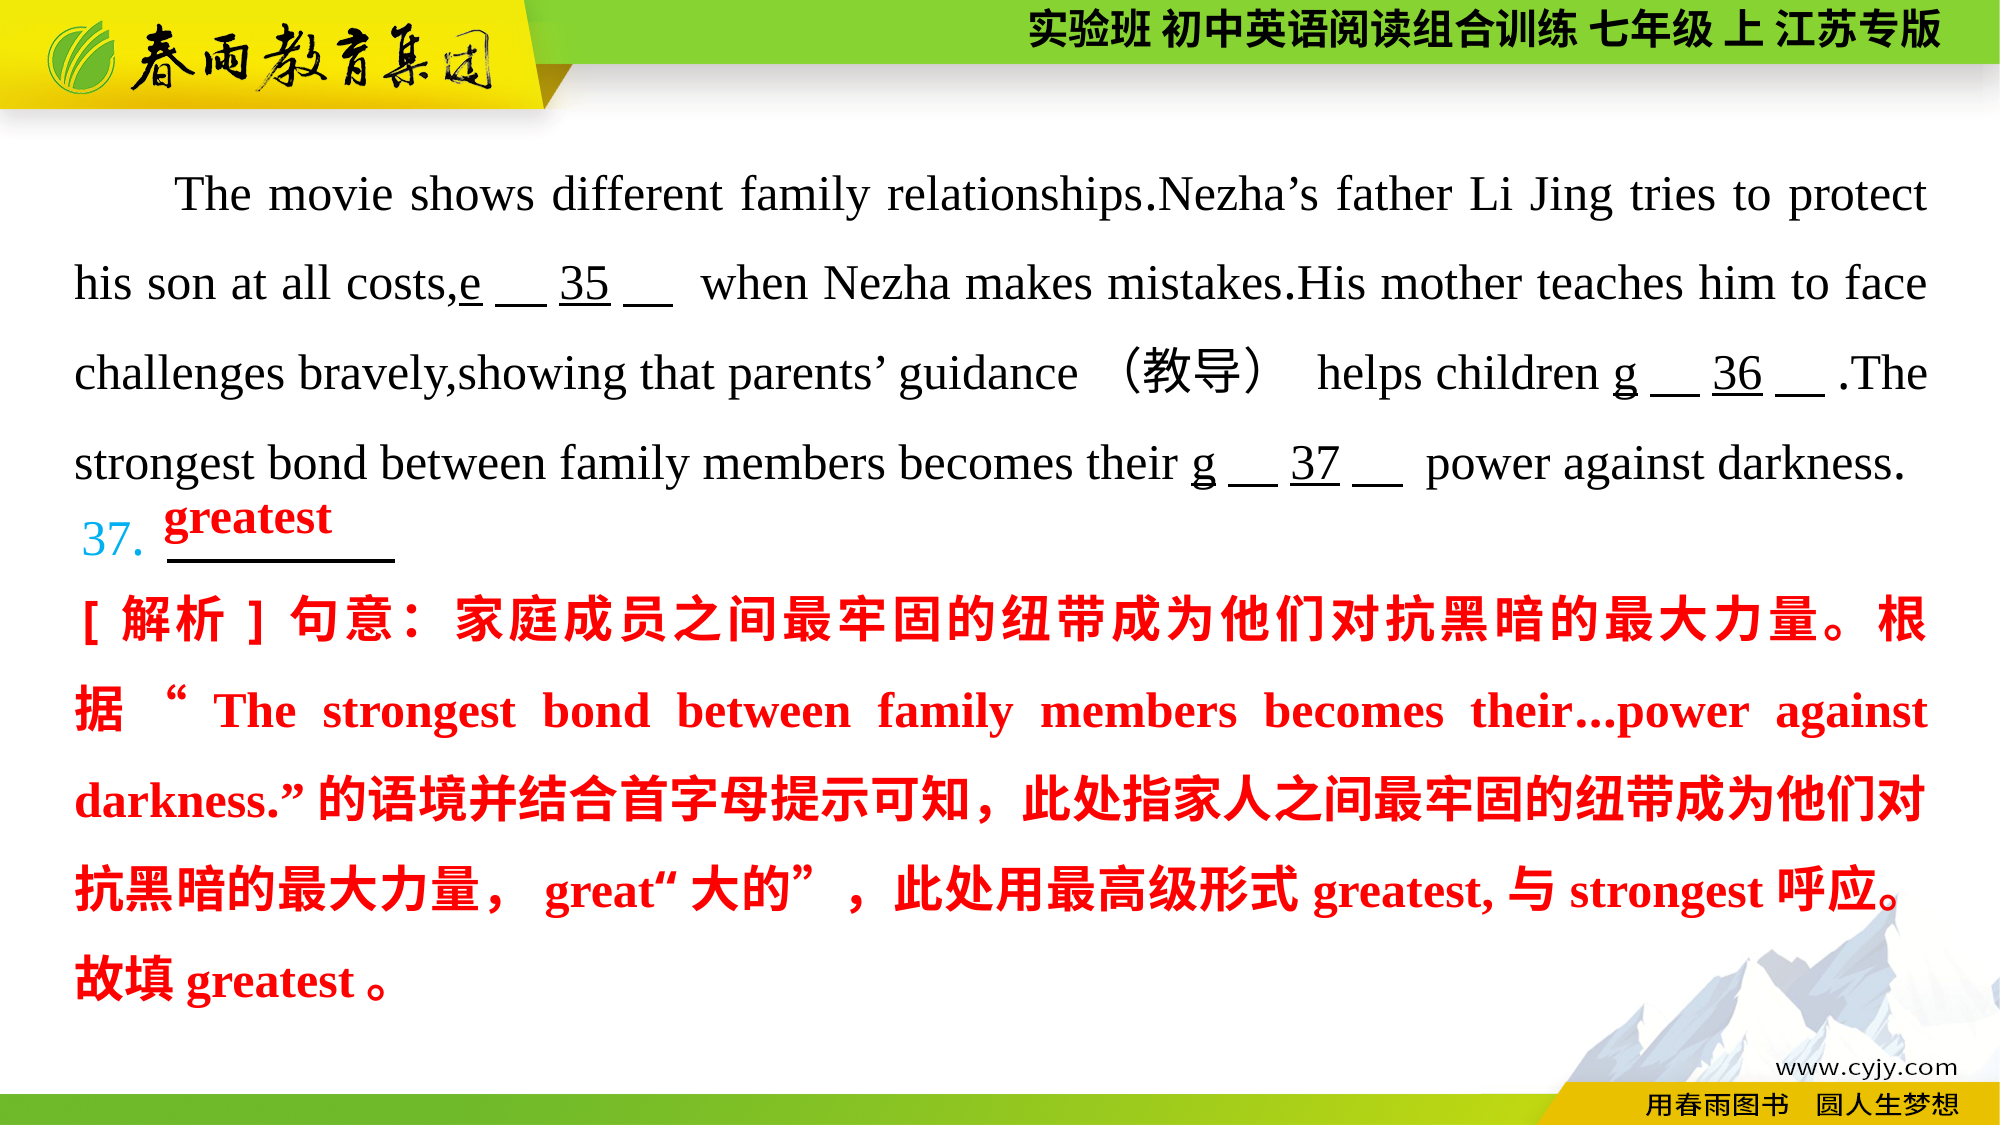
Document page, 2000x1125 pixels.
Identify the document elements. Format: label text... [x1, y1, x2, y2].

text_box greatest [148, 476, 348, 551]
text_box 37. [66, 467, 410, 549]
picture [0, 0, 2000, 1125]
text_box [解析]句意：家庭成员之间最牢固的纽带成为他们对抗黑暗的最大力量。根据“The strongest bond between family members becomes their...power against darkness.”的语境并结合首字母提示可知，此处指家人之间最牢固的纽带成为他们对抗黑暗的最大力量，great“大的”，此处用最高级形式greatest,与strongest呼应。故填greatest。 [59, 549, 1944, 1015]
list The movie shows different family relationships.Nezha’s father Li Jing tries to protect his son at all costs,e 35 when Nezha makes mistakes.His mother teaches him to face challenges bravely,showing that parents’ guidance（教导） helps children g 36 .The strongest bond between family members becomes their g 37 power against darkness. [59, 122, 1944, 490]
